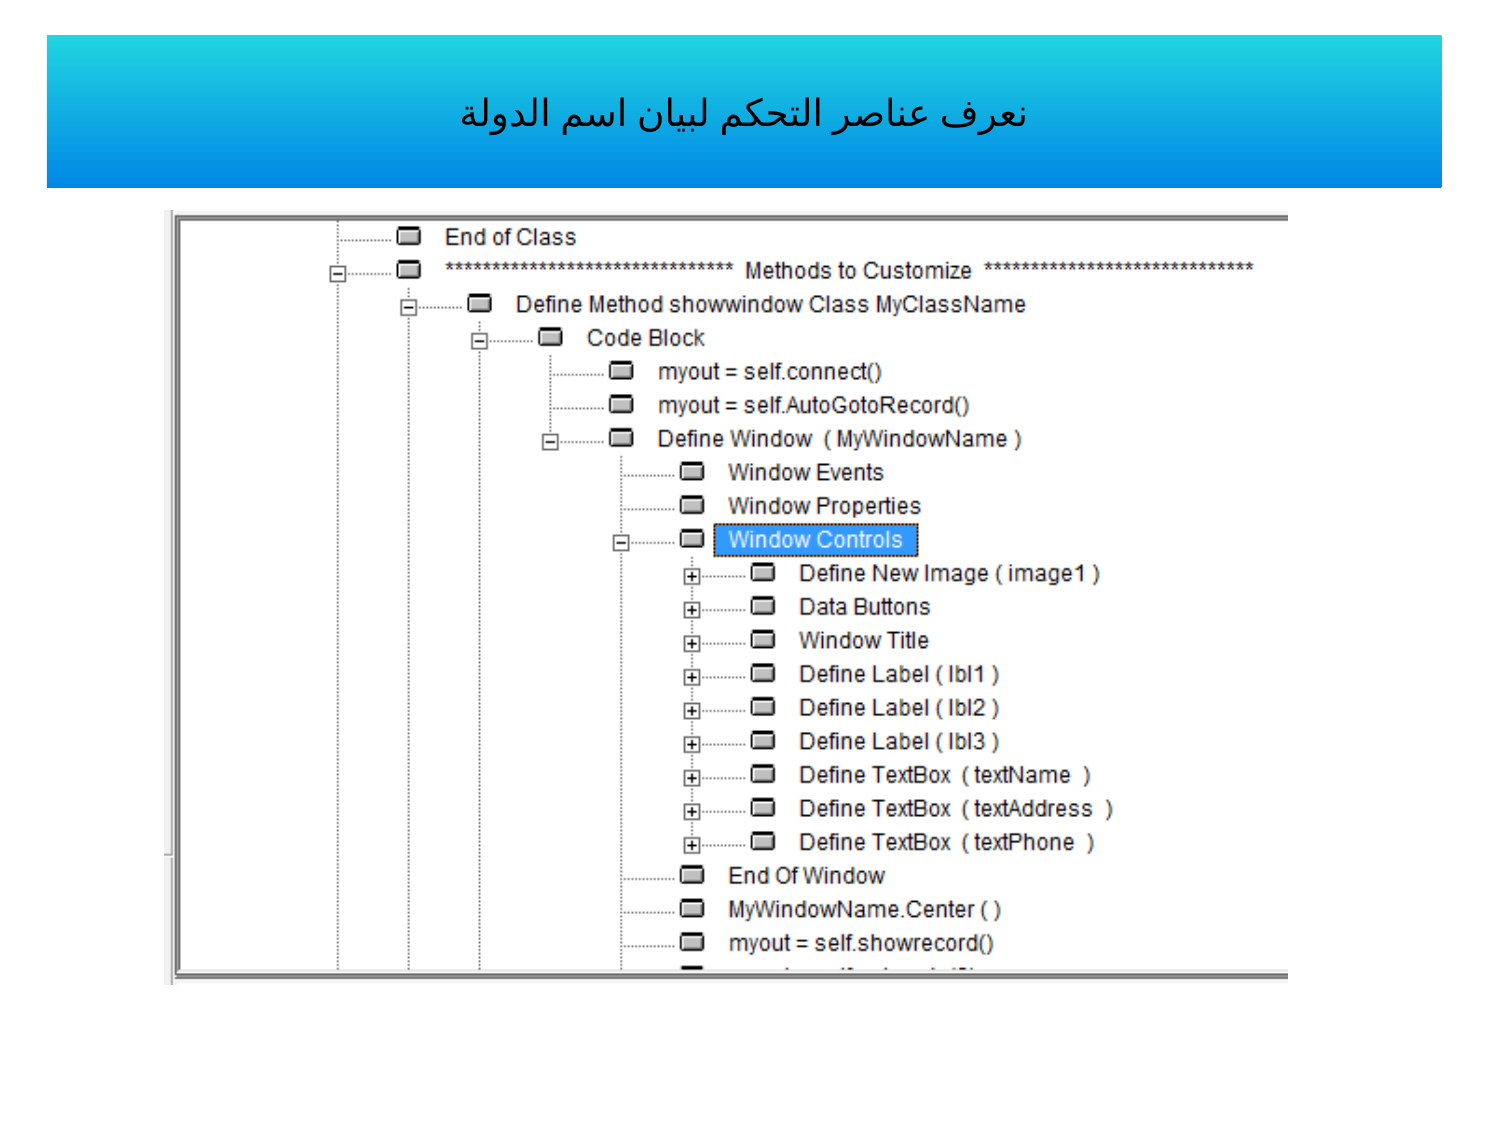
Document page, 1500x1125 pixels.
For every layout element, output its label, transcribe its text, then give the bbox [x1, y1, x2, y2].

title نعرف عناصر التحكم لبيان اسم الدولة [46, 35, 1442, 188]
picture [163, 210, 1289, 985]
